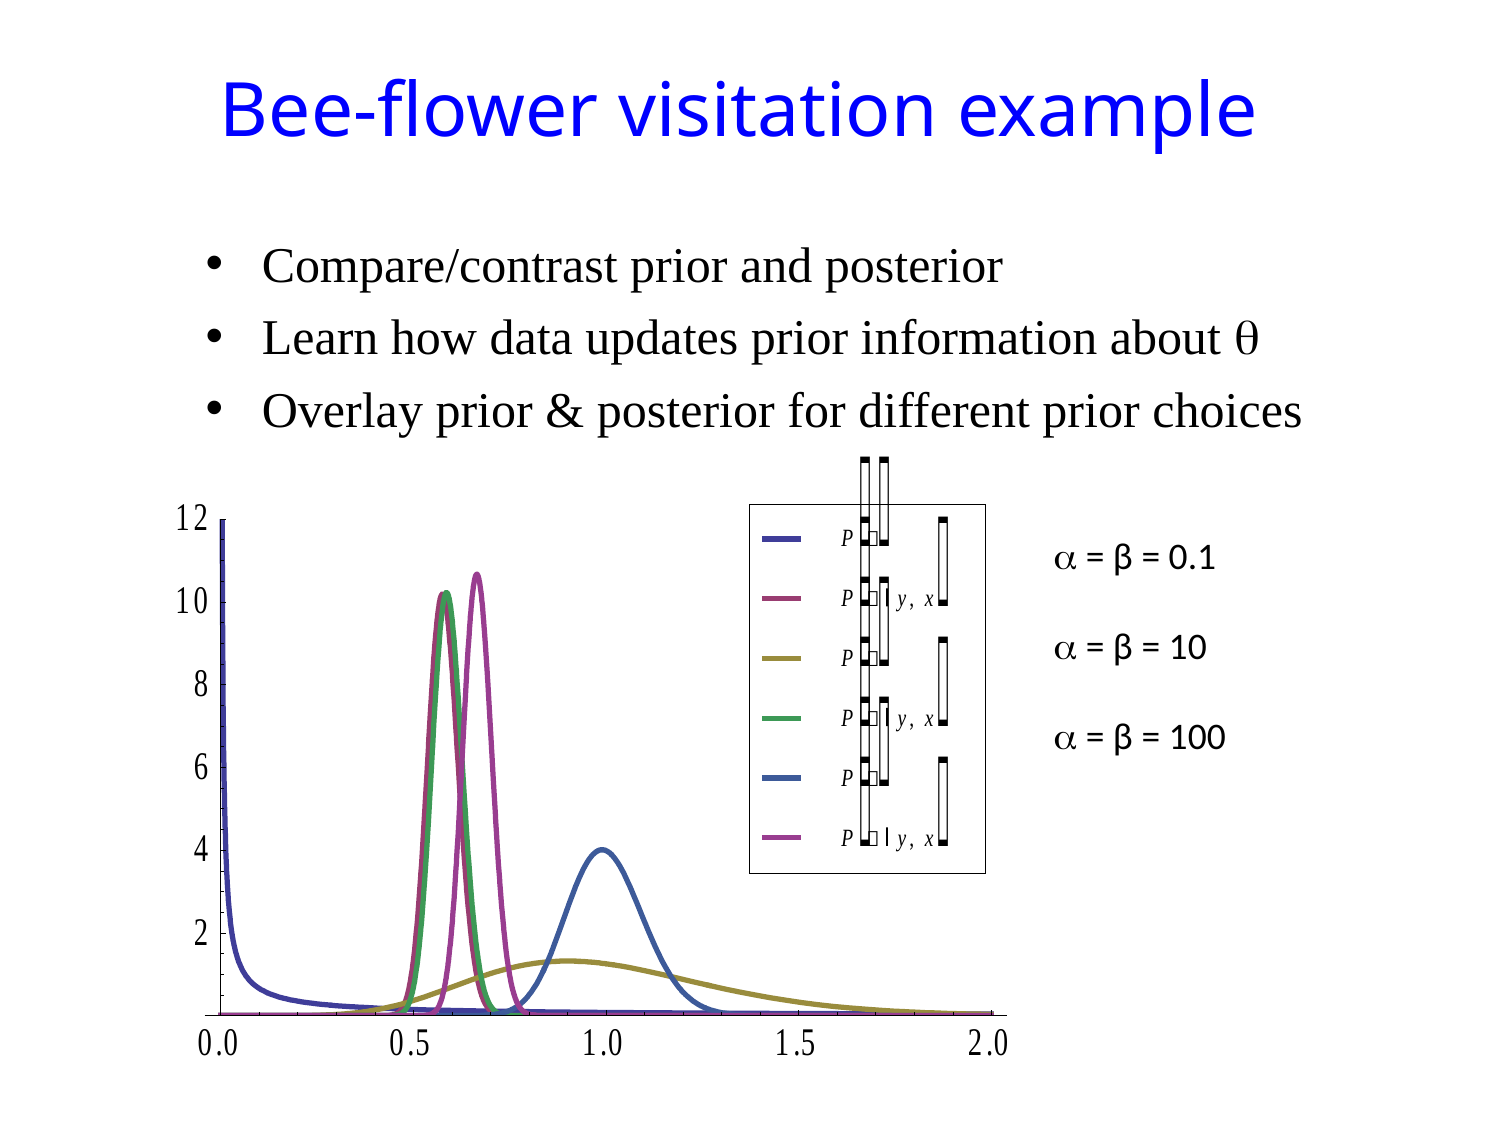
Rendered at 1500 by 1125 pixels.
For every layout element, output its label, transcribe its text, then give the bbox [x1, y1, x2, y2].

list Compare/contrast prior and posterior Learn how data updates prior information about  Overlay prior & posterior for different prior choices [190, 224, 1350, 830]
title Bee-flower visitation example [64, 12, 1415, 200]
picture [162, 399, 1102, 1084]
